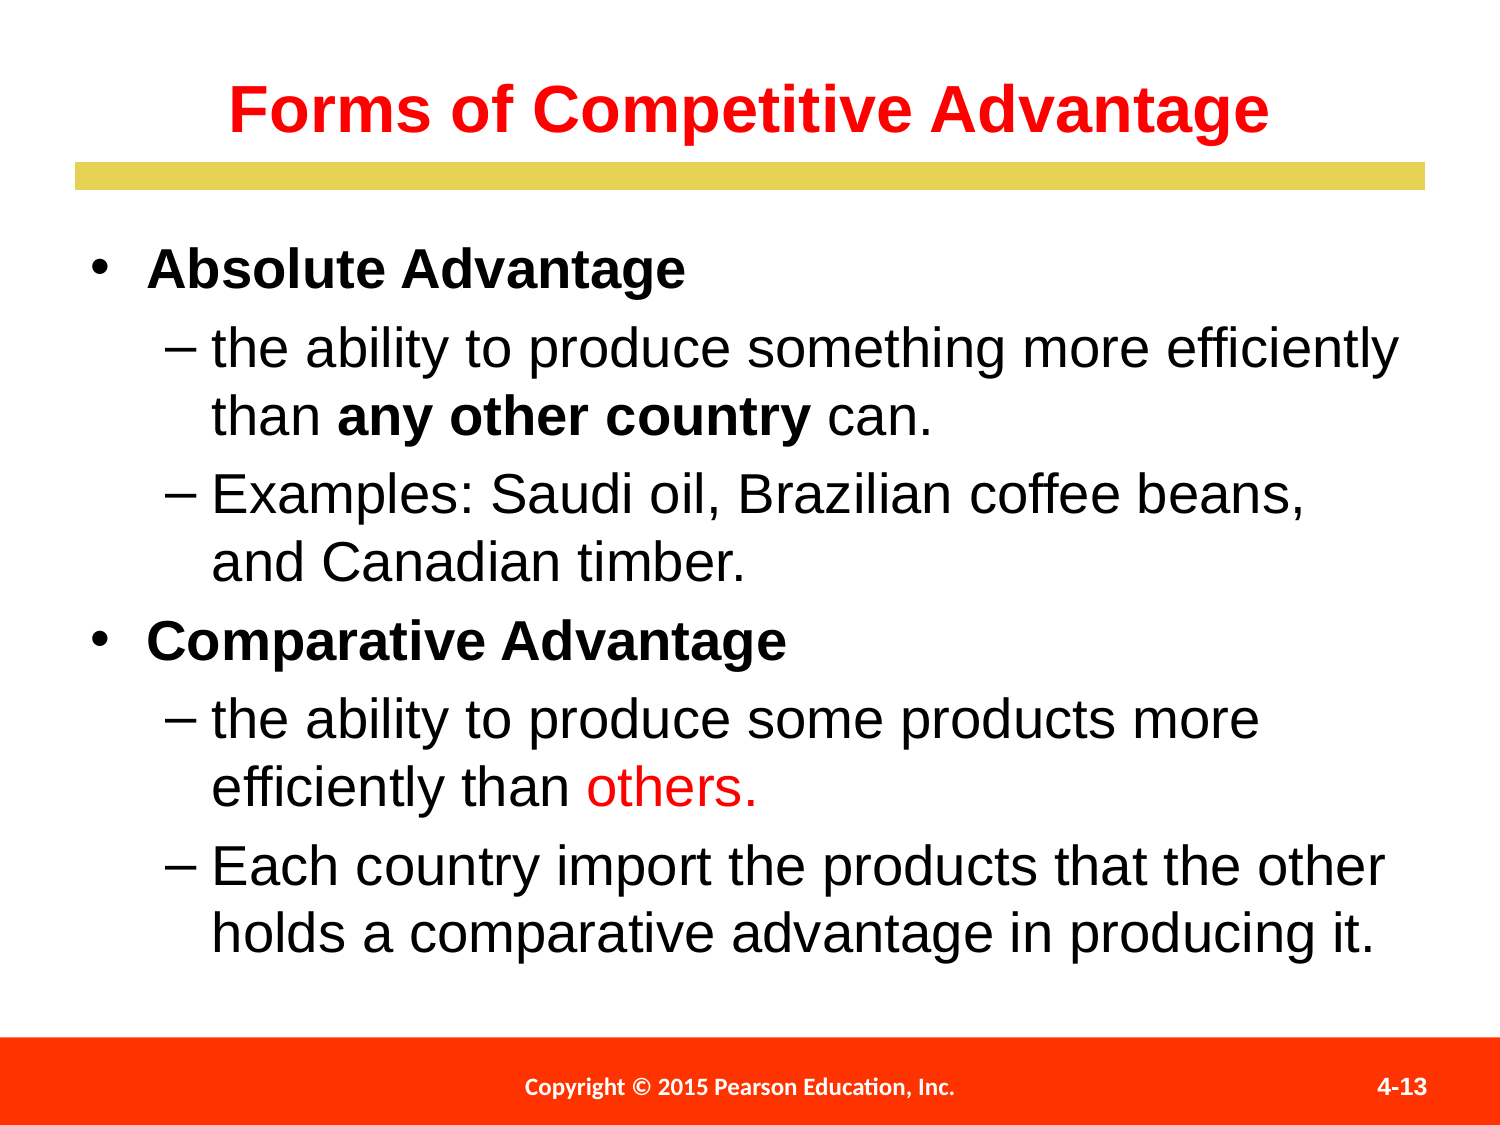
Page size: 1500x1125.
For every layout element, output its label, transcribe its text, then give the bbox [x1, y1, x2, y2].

list Absolute Advantage the ability to produce something more efficiently than any other country can. Examples: Saudi oil, Brazilian coffee beans, and Canadian timber. Comparative Advantage the ability to produce some products more efficiently than others. Each country import the products that the other holds a comparative advantage in producing it. [74, 224, 1426, 1013]
title Forms of Competitive Advantage [74, 12, 1426, 201]
